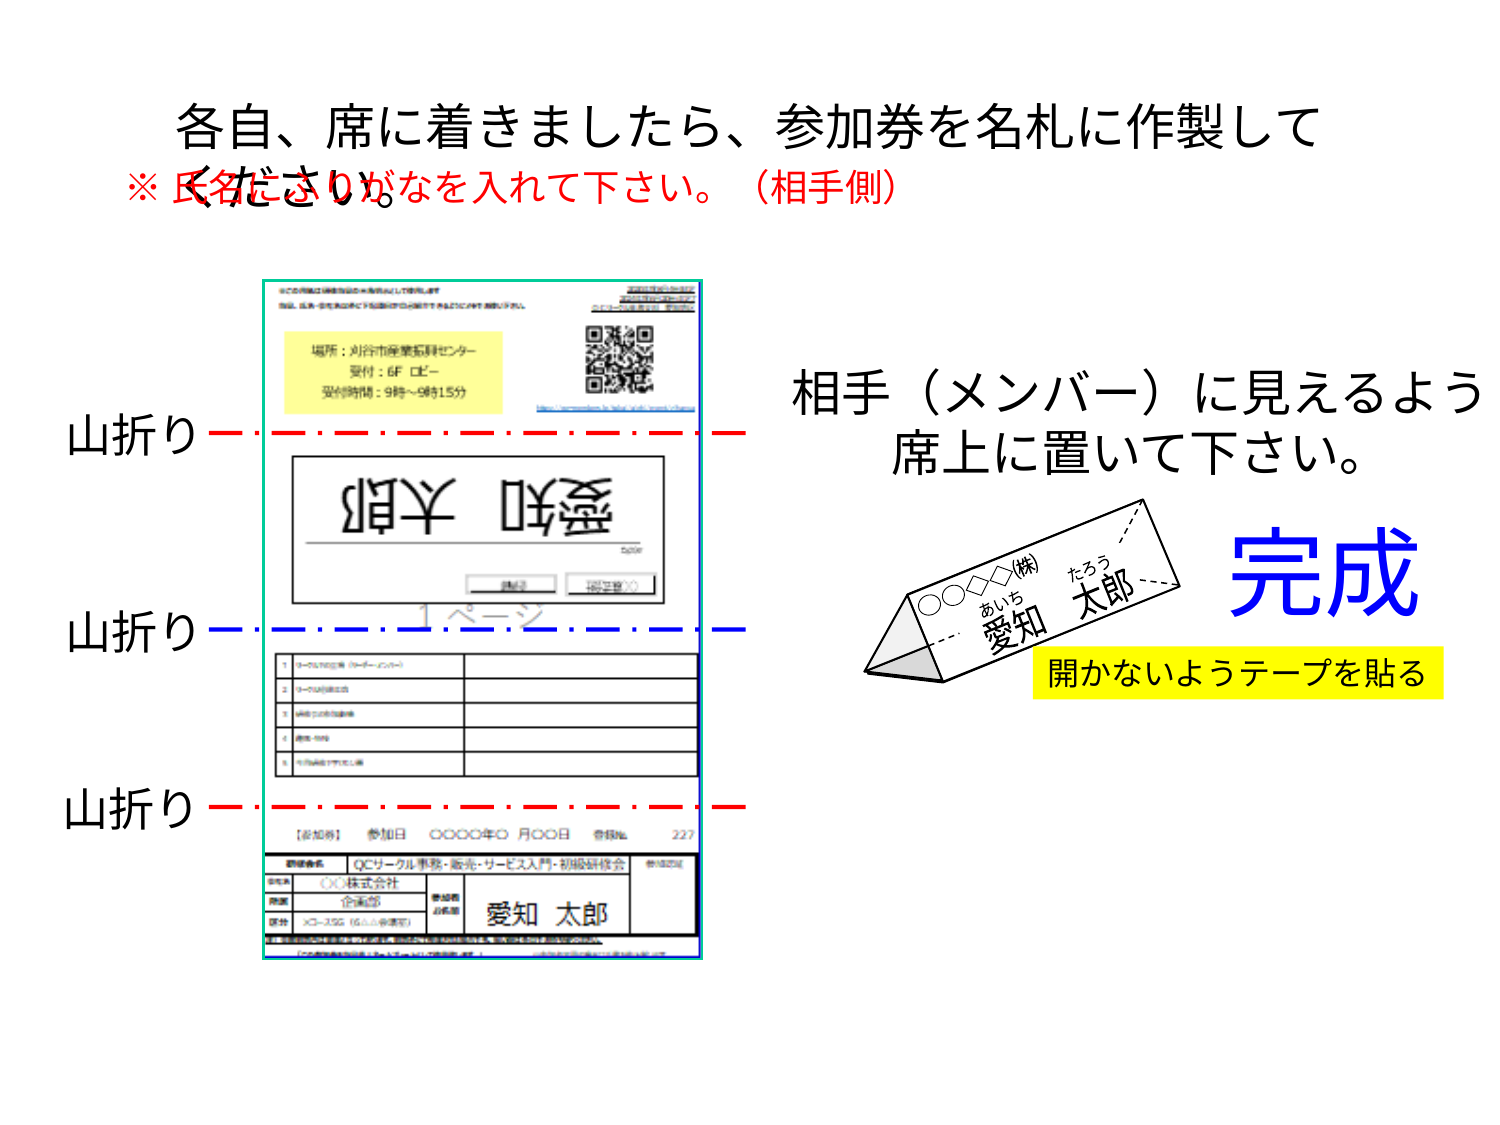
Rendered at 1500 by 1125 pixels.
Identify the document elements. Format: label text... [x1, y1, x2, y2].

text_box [864, 499, 1180, 696]
text_box 完成 [1212, 504, 1464, 637]
text_box 各自、席に着きましたら、参加券を名札に作製してください。 [160, 88, 1361, 223]
text_box ※氏名にふりがなを入れて下さい。（相手側） [110, 156, 935, 216]
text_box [55, 281, 755, 958]
text_box 相手（メンバー）に見えるよう 席上に置いて下さい。 [776, 353, 1500, 489]
text_box 開かないようテープを貼る [1182, 646, 1444, 700]
